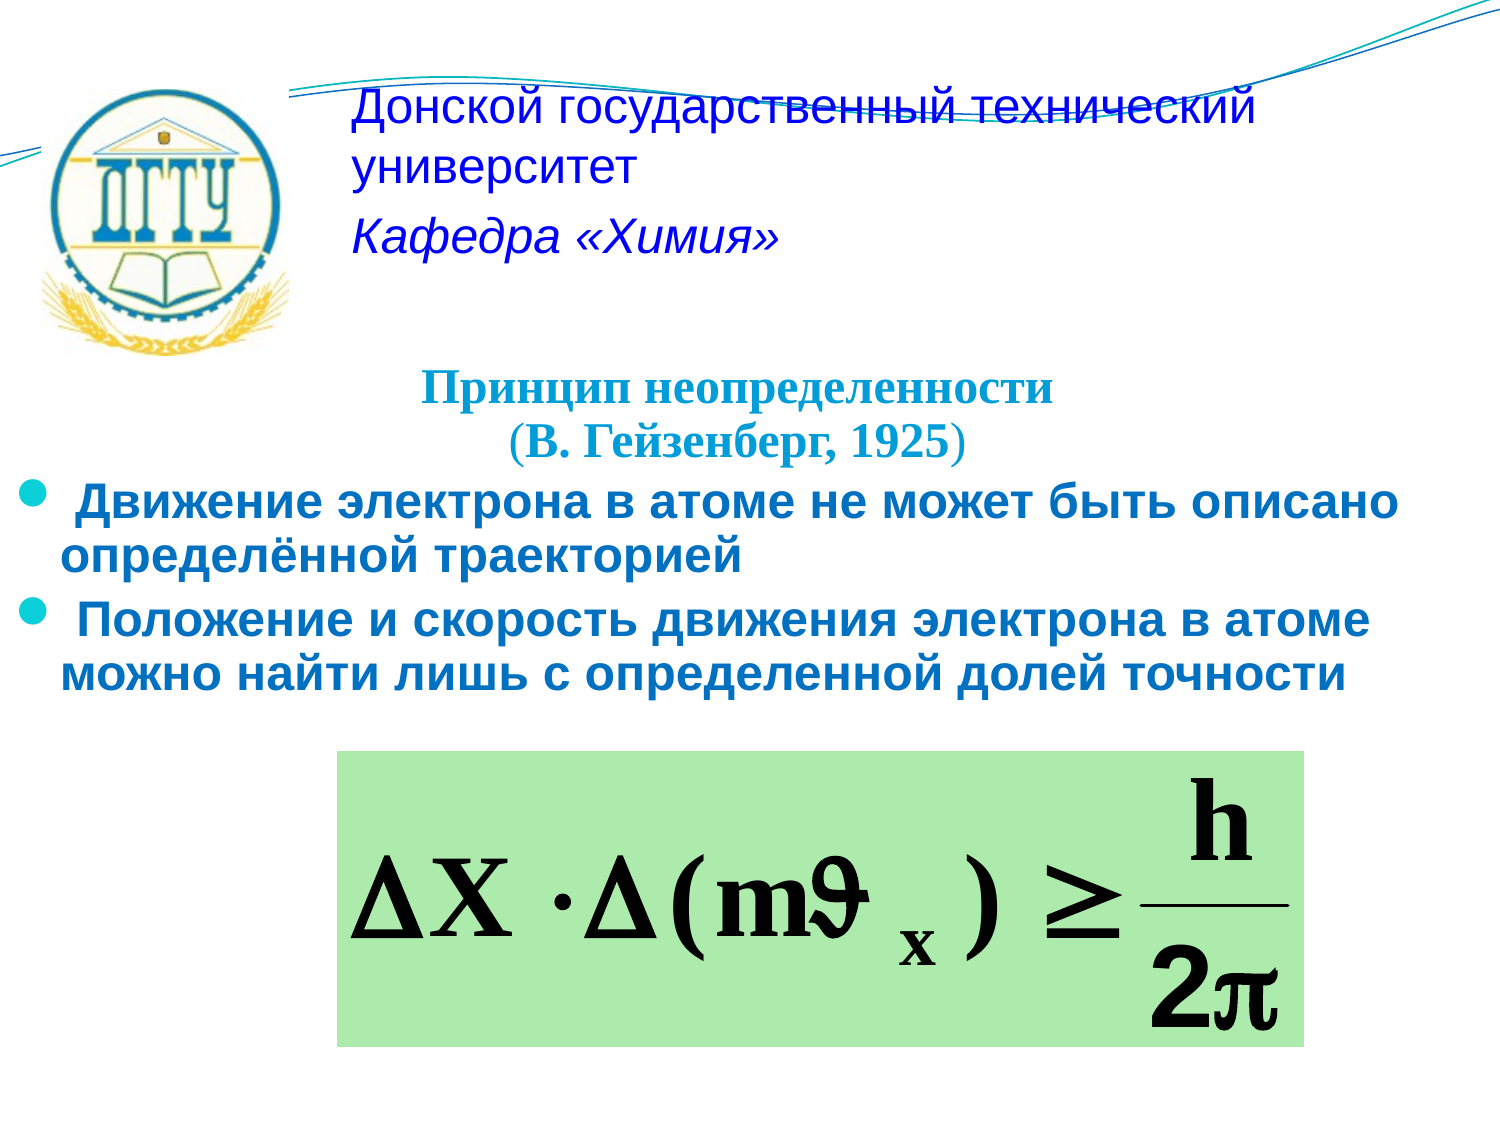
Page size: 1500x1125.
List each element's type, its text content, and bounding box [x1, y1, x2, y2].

title Принцип неопределенности (В. Гейзенберг, 1925) [0, 337, 1476, 467]
text_box Донской государственный технический университет Кафедра «Химия» [336, 66, 1447, 272]
list Движение электрона в атоме не может быть описано определённой траекторией Положение и скорость движения электрона в атоме можно найти лишь с определенной долей точности [0, 467, 1500, 811]
picture [41, 89, 289, 356]
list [336, 751, 1304, 1048]
